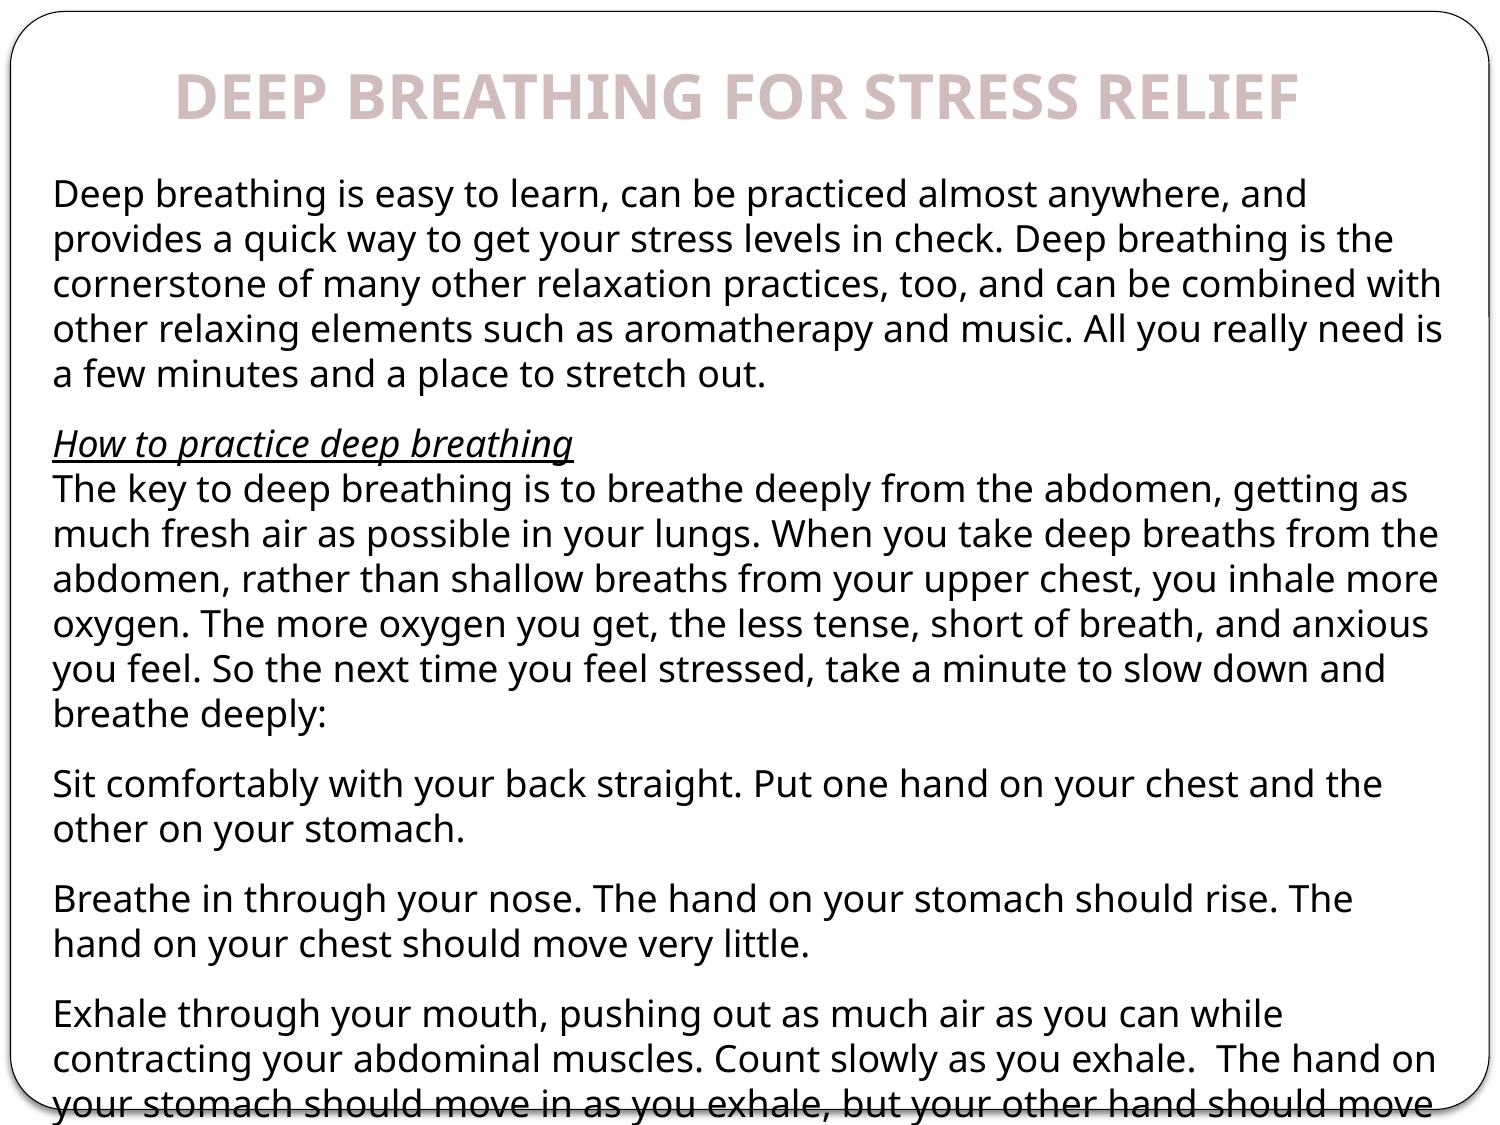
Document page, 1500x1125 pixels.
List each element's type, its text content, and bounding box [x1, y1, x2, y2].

text_box Deep breathing is easy to learn, can be practiced almost anywhere, and provides a quick way to get your stress levels in check. Deep breathing is the cornerstone of many other relaxation practices, too, and can be combined with other relaxing elements such as aromatherapy and music. All you really need is a few minutes and a place to stretch out. How to practice deep breathing The key to deep breathing is to breathe deeply from the abdomen, getting as much fresh air as possible in your lungs. When you take deep breaths from the abdomen, rather than shallow breaths from your upper chest, you inhale more oxygen. The more oxygen you get, the less tense, short of breath, and anxious you feel. So the next time you feel stressed, take a minute to slow down and breathe deeply: Sit comfortably with your back straight. Put one hand on your chest and the other on your stomach. Breathe in through your nose. The hand on your stomach should rise. The hand on your chest should move very little. Exhale through your mouth, pushing out as much air as you can while contracting your abdominal muscles. Count slowly as you exhale. The hand on your stomach should move in as you exhale, but your other hand should move very little. [37, 162, 1463, 1125]
text_box Deep breathing for stress relief [150, 50, 1325, 140]
